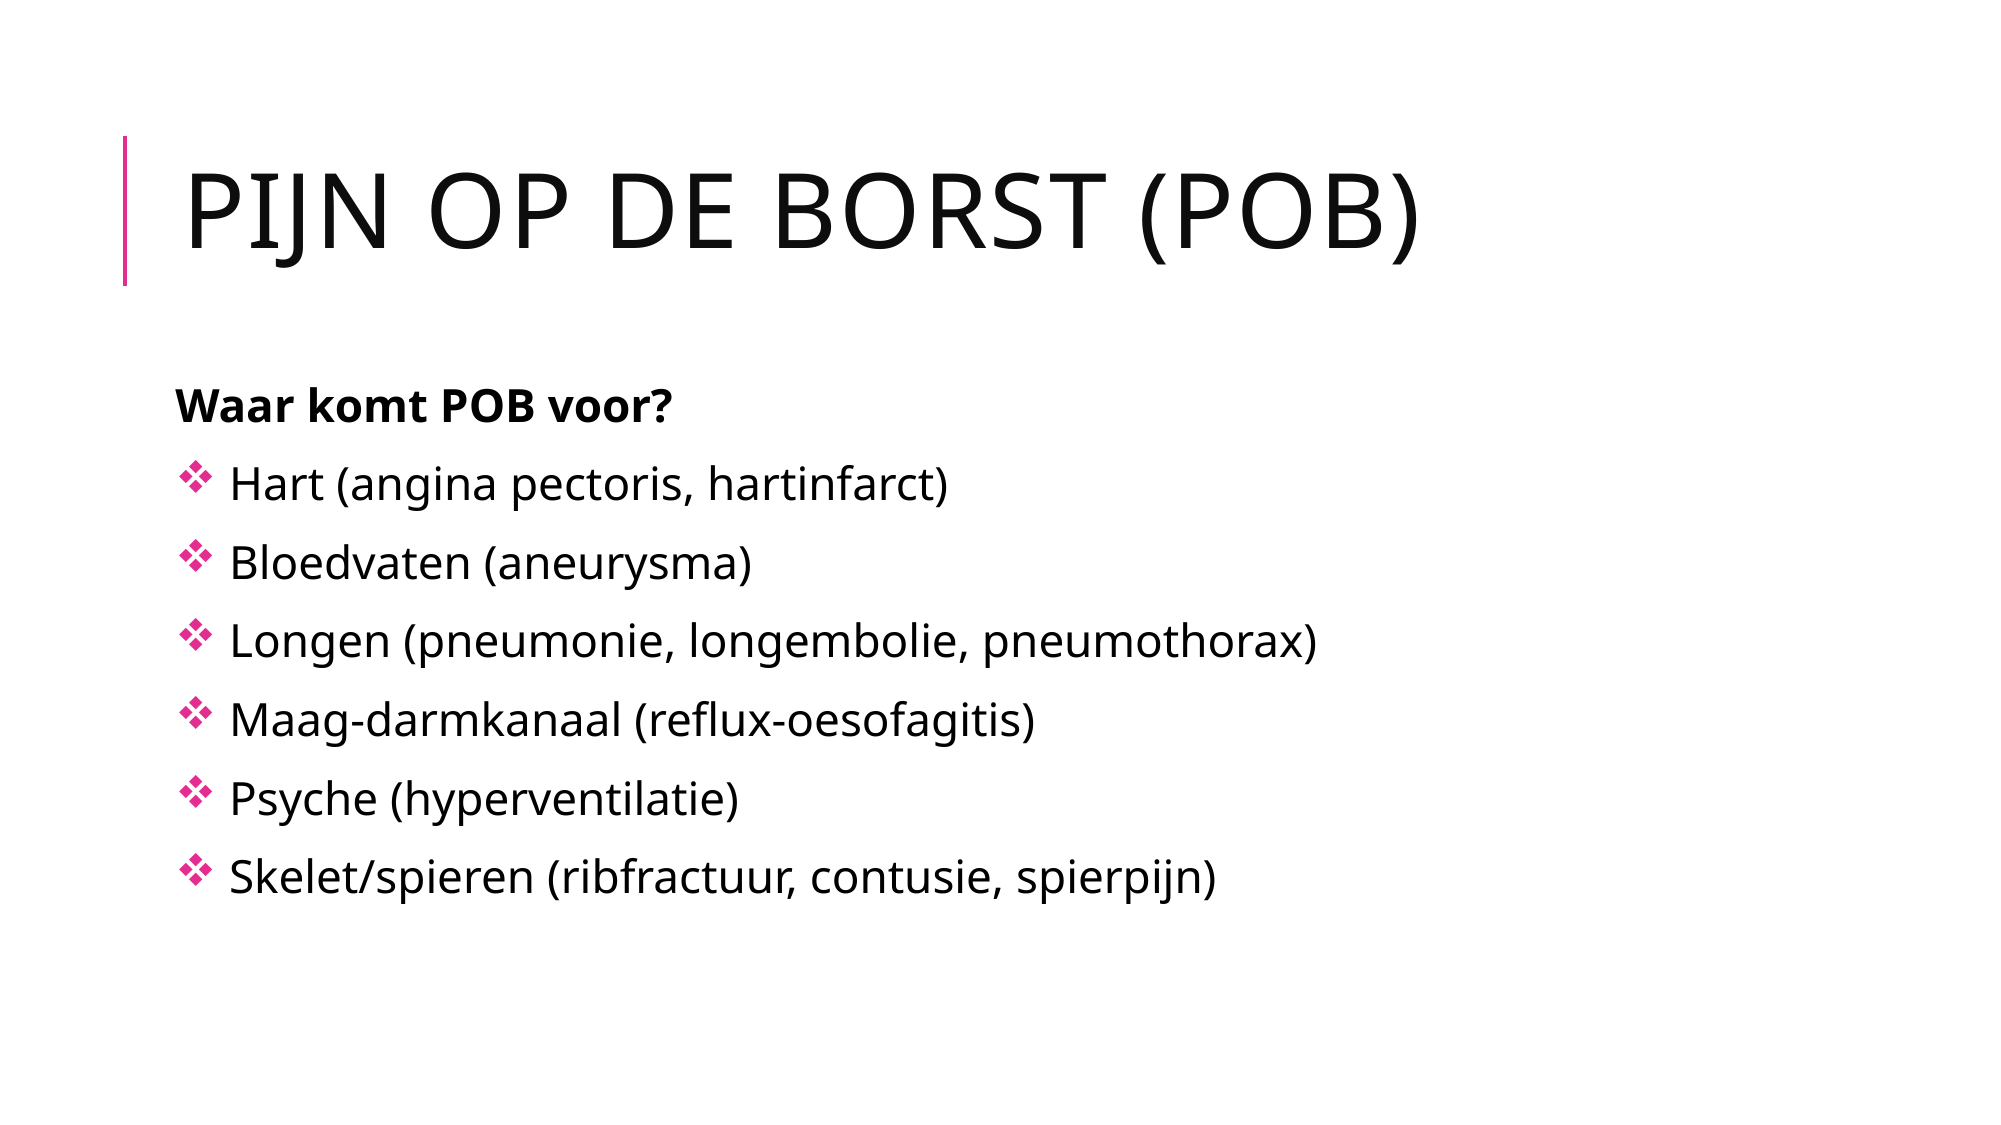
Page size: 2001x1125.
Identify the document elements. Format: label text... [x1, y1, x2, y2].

title Pijn op de borst (POB) [168, 96, 1763, 342]
list Waar komt POB voor? Hart (angina pectoris, hartinfarct) Bloedvaten (aneurysma) Longen (pneumonie, longembolie, pneumothorax) Maag-darmkanaal (reflux-oesofagitis) Psyche (hyperventilatie) Skelet/spieren (ribfractuur, contusie, spierpijn) [168, 375, 1763, 1035]
